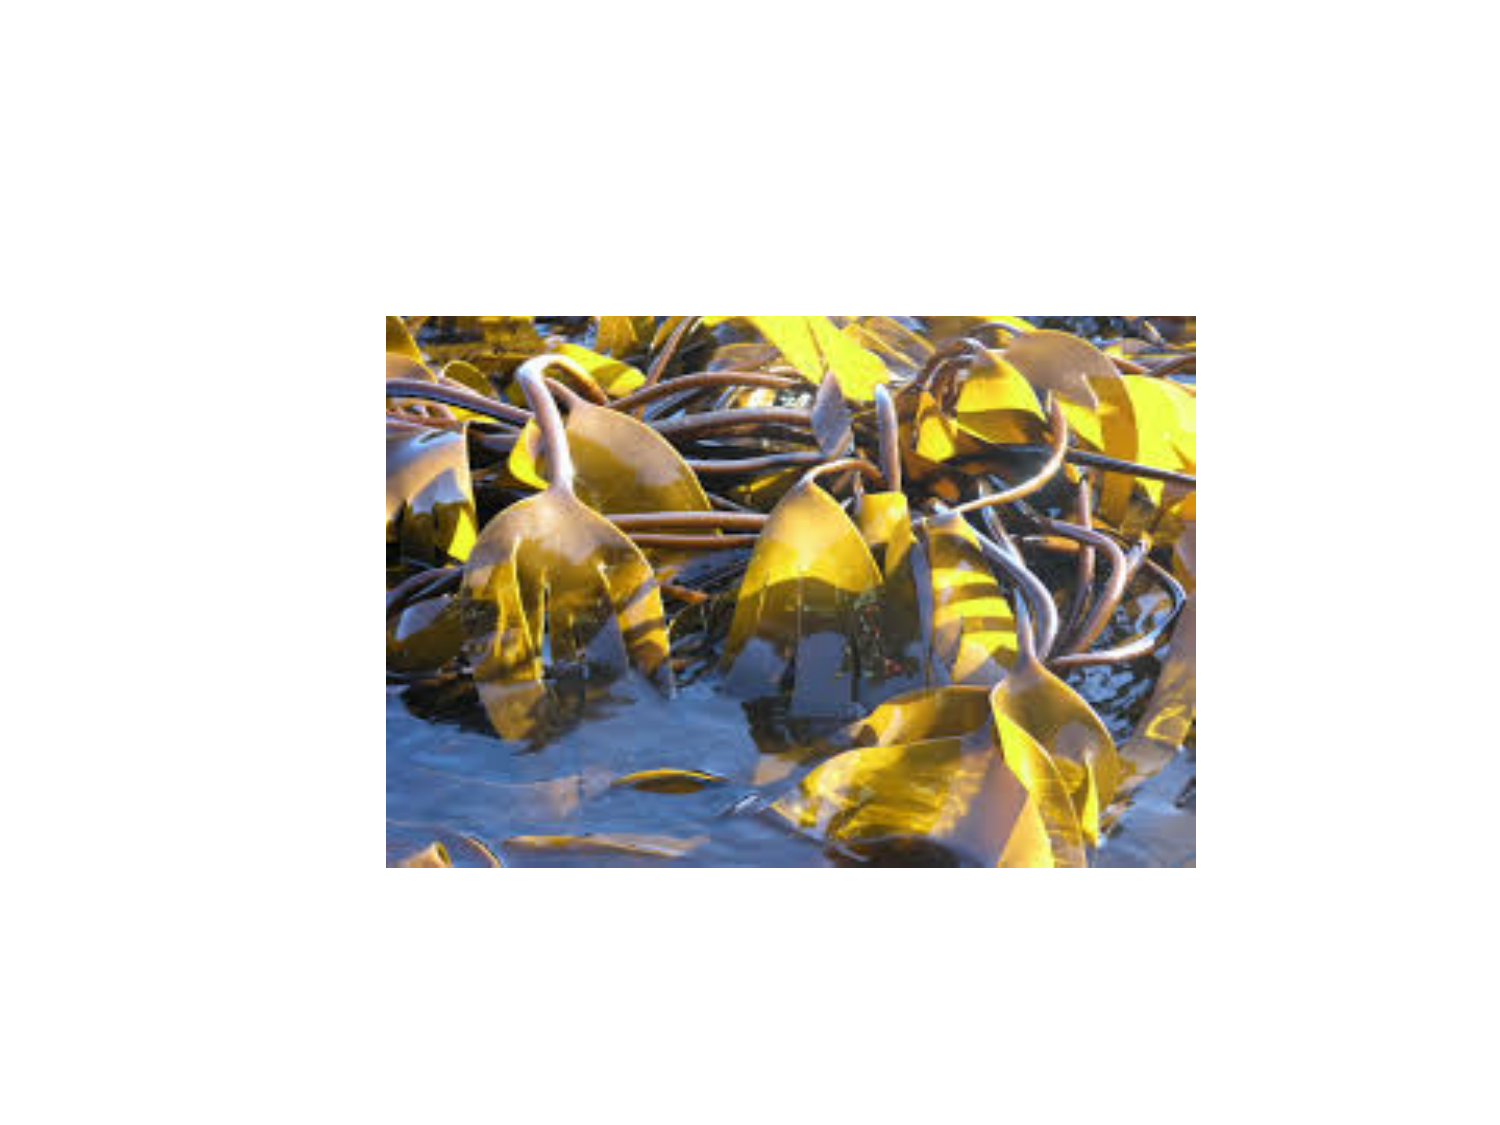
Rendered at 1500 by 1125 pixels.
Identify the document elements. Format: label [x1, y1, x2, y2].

list [386, 316, 1196, 868]
